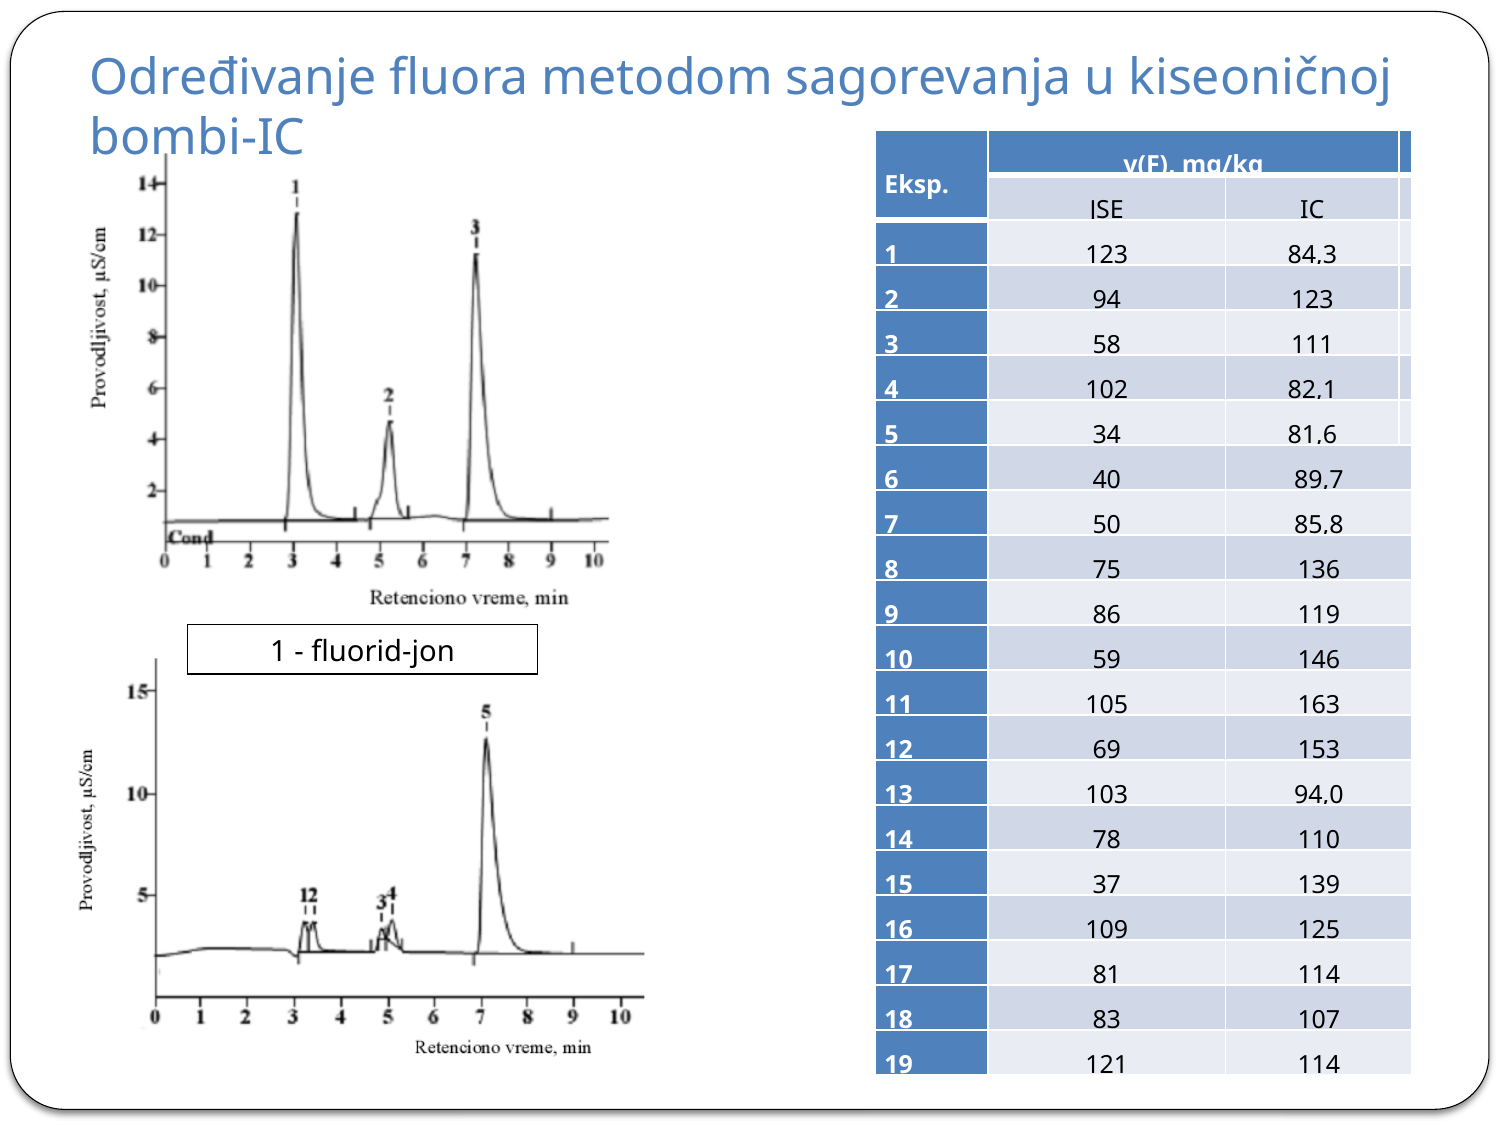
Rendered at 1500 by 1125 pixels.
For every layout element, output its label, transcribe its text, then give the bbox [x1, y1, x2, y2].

table_cell 81 [989, 941, 1225, 984]
table_cell 85,8 [1226, 491, 1411, 534]
table_cell 6 [876, 446, 987, 489]
table_cell 75 [989, 536, 1225, 579]
table_cell 12 [876, 716, 987, 759]
table_cell 83 [989, 986, 1225, 1029]
table_cell 10 [876, 626, 987, 669]
table_cell [1400, 266, 1411, 309]
table_cell 37 [989, 851, 1225, 894]
table_header [1400, 131, 1411, 172]
table_cell 16 [876, 896, 987, 939]
text_box Određivanje fluora metodom sagorevanja u kiseoničnoj bombi-IC [74, 37, 1438, 173]
table_cell 94 [989, 266, 1225, 309]
table_header γ(F), mg/kg [989, 131, 1398, 172]
table_cell 114 [1226, 1031, 1411, 1074]
table_cell 5 [876, 401, 987, 444]
table_cell 8 [876, 536, 987, 579]
table_header Eksp. [876, 131, 987, 217]
table_cell 84,3 [1226, 221, 1398, 264]
table_cell 4 [876, 356, 987, 399]
picture [74, 123, 651, 613]
table_cell 119 [1226, 581, 1411, 624]
table_cell 109 [989, 896, 1225, 939]
table_cell [1400, 311, 1411, 354]
table_cell 14 [876, 806, 987, 849]
table_cell 94,0 [1226, 761, 1411, 804]
table_cell [1400, 356, 1411, 399]
table_cell 114 [1226, 941, 1411, 984]
table_cell 89,7 [1226, 446, 1411, 489]
table_cell 50 [989, 491, 1225, 534]
table_cell 58 [989, 311, 1225, 354]
table_cell IC [1226, 178, 1398, 219]
table_cell 110 [1226, 806, 1411, 849]
table_cell 125 [1226, 896, 1411, 939]
table_cell 146 [1226, 626, 1411, 669]
table_cell 86 [989, 581, 1225, 624]
table_cell 136 [1226, 536, 1411, 579]
table_cell 69 [989, 716, 1225, 759]
table_cell 59 [989, 626, 1225, 669]
table_cell 78 [989, 806, 1225, 849]
table_cell 123 [989, 221, 1225, 264]
table_cell 3 [876, 311, 987, 354]
table_cell 19 [876, 1031, 987, 1074]
table_cell [1400, 401, 1411, 444]
table_cell 121 [989, 1031, 1225, 1074]
table_cell 18 [876, 986, 987, 1029]
table_cell 15 [876, 851, 987, 894]
table_cell 105 [989, 671, 1225, 714]
table_cell JSE [989, 178, 1225, 219]
table_cell 102 [989, 356, 1225, 399]
table_cell 153 [1226, 716, 1411, 759]
picture [74, 617, 670, 1063]
table_cell 40 [989, 446, 1225, 489]
table_cell 2 [876, 266, 987, 309]
table_cell 82,1 [1226, 356, 1398, 399]
table_cell [1400, 221, 1411, 264]
table_cell [1400, 178, 1411, 219]
table_cell 17 [876, 941, 987, 984]
table_cell 107 [1226, 986, 1411, 1029]
table_cell 9 [876, 581, 987, 624]
table_cell 163 [1226, 671, 1411, 714]
table_cell 34 [989, 401, 1225, 444]
table_cell 7 [876, 491, 987, 534]
table_cell 11 [876, 671, 987, 714]
table_cell 111 [1226, 311, 1398, 354]
table_cell 81,6 [1226, 401, 1398, 444]
table_cell 103 [989, 761, 1225, 804]
table_cell 1 [876, 223, 987, 264]
table_cell 123 [1226, 266, 1398, 309]
table_cell 139 [1226, 851, 1411, 894]
table_cell 13 [876, 761, 987, 804]
